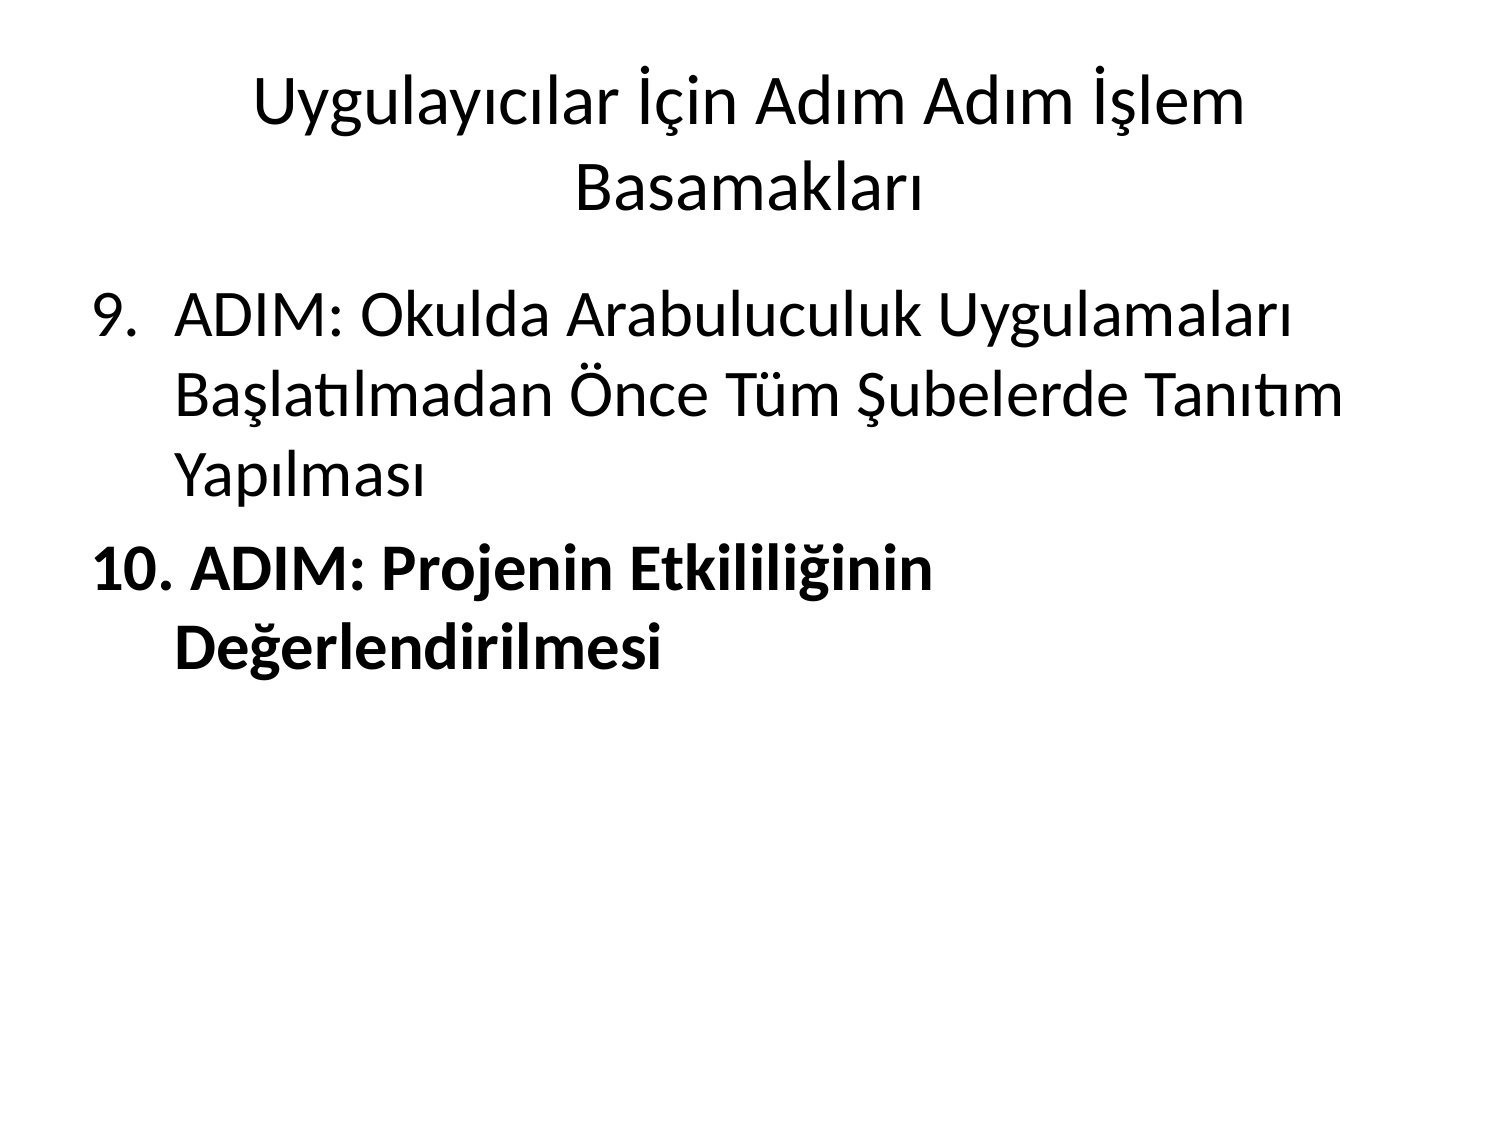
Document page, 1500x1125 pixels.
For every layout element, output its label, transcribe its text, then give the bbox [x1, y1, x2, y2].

list ADIM: Okulda Arabuluculuk Uygulamaları Başlatılmadan Önce Tüm Şubelerde Tanıtım Yapılması ADIM: Projenin Etkililiğinin Değerlendirilmesi [75, 262, 1425, 1005]
title Uygulayıcılar İçin Adım Adım İşlem Basamakları [75, 45, 1425, 233]
